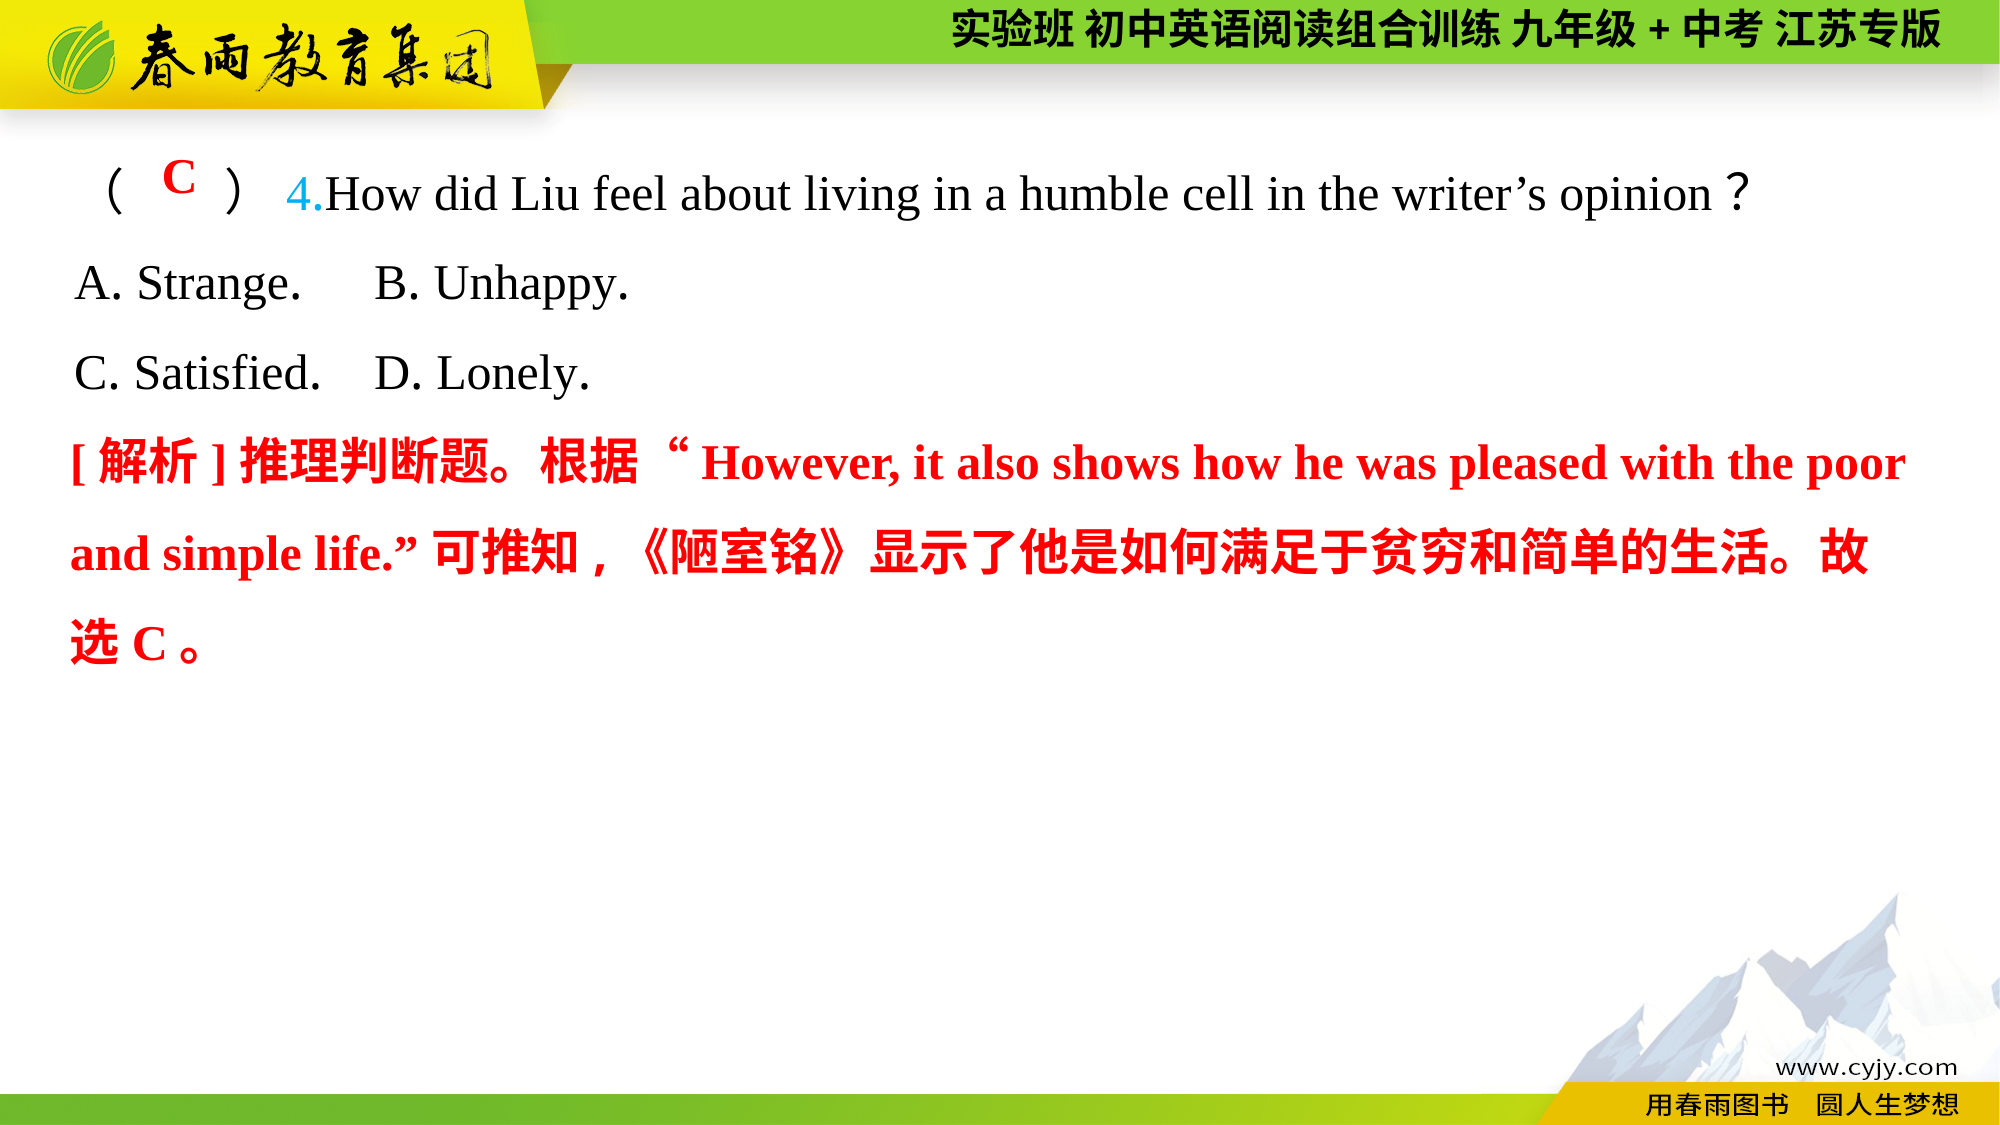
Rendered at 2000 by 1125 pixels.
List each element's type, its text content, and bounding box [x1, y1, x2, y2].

list （ ）4.How did Liu feel about living in a humble cell in the writer’s opinion？ A. Strange. B. Unhappy. C. Satisfied. D. Lonely. [59, 122, 1944, 399]
text_box C [146, 136, 213, 211]
picture [0, 0, 2000, 1125]
text_box [解析]推理判断题。根据“However, it also shows how he was pleased with the poor and simple life.”可推知,《陋室铭》显示了他是如何满足于贫穷和简单的生活。故 选C。 [54, 392, 1939, 678]
